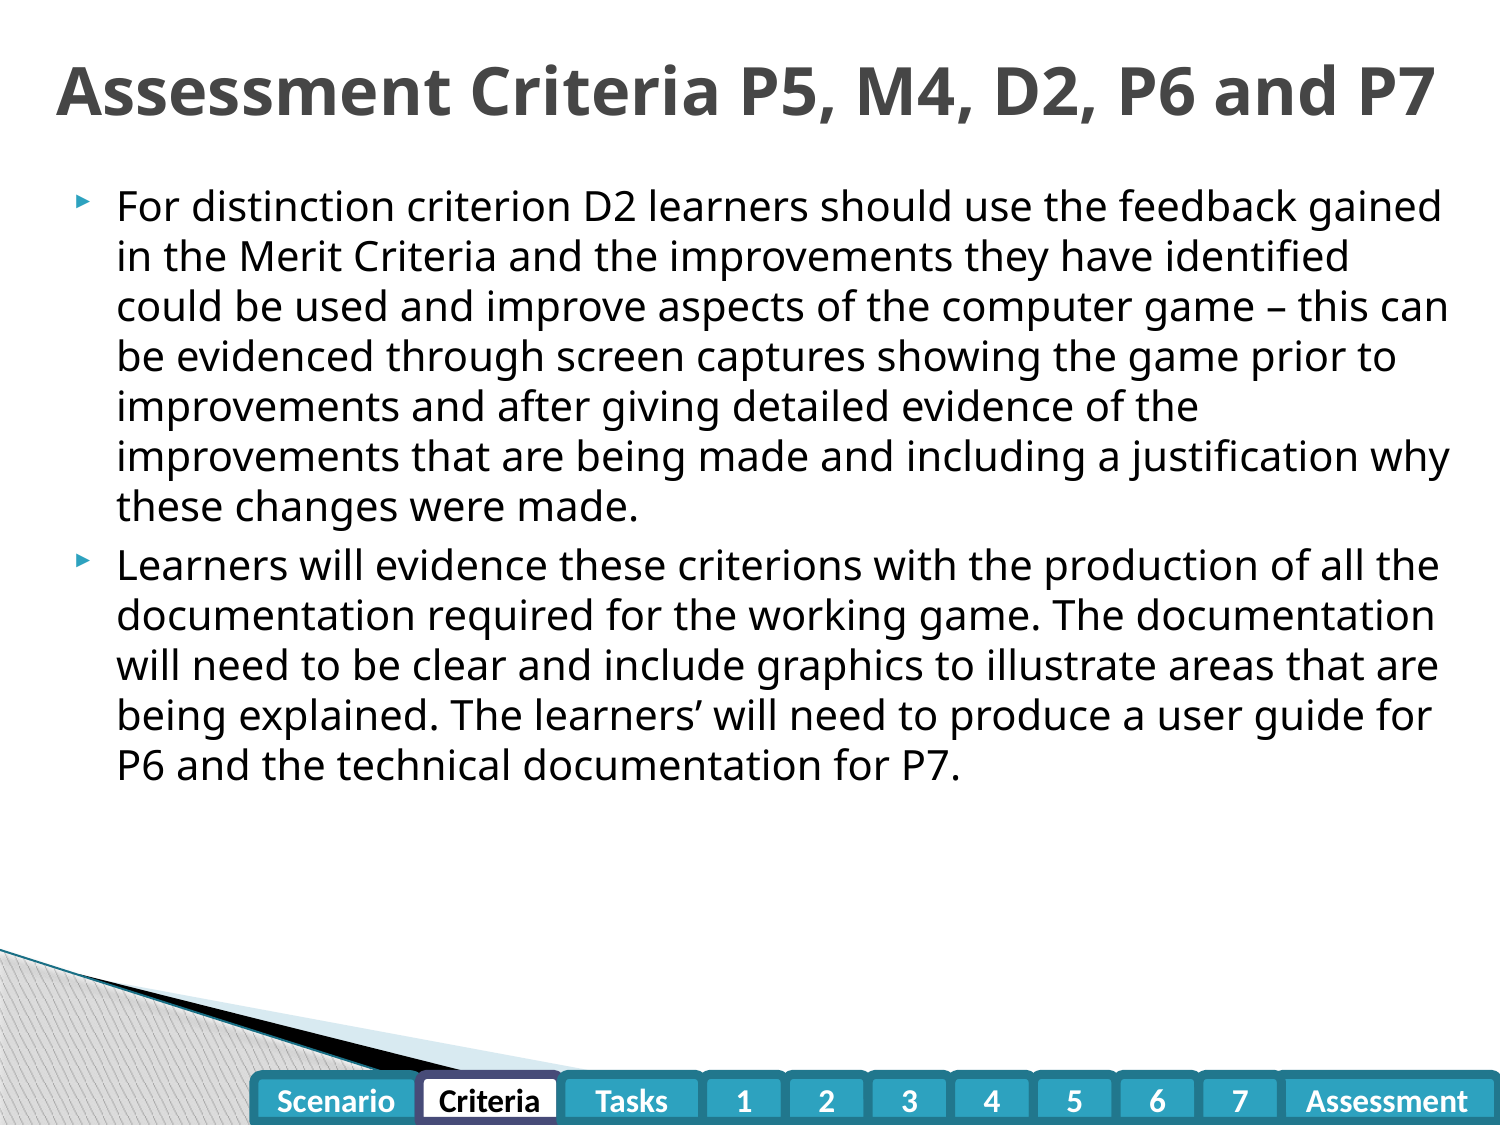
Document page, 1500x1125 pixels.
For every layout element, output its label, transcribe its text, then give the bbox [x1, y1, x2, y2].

text_box Criteria [414, 1069, 560, 1125]
list For distinction criterion D2 learners should use the feedback gained in the Merit Criteria and the improvements they have identified could be used and improve aspects of the computer game – this can be evidenced through screen captures showing the game prior to improvements and after giving detailed evidence of the improvements that are being made and including a justification why these changes were made. Learners will evidence these criterions with the production of all the documentation required for the working game. The documentation will need to be clear and include graphics to illustrate areas that are being explained. The learners’ will need to produce a user guide for P6 and the technical documentation for P7. [41, 172, 1471, 1083]
text_box 4 [946, 1069, 1033, 1125]
text_box Tasks [556, 1069, 702, 1125]
text_box Scenario [249, 1070, 419, 1125]
text_box 5 [1028, 1069, 1116, 1125]
text_box Assessment [1279, 1069, 1500, 1125]
text_box 7 [1194, 1069, 1287, 1125]
title Assessment Criteria P5, M4, D2, P6 and P7 [41, 19, 1471, 159]
text_box 3 [863, 1069, 950, 1125]
text_box 2 [780, 1069, 868, 1125]
text_box 1 [698, 1069, 785, 1125]
text_box 6 [1111, 1069, 1198, 1125]
